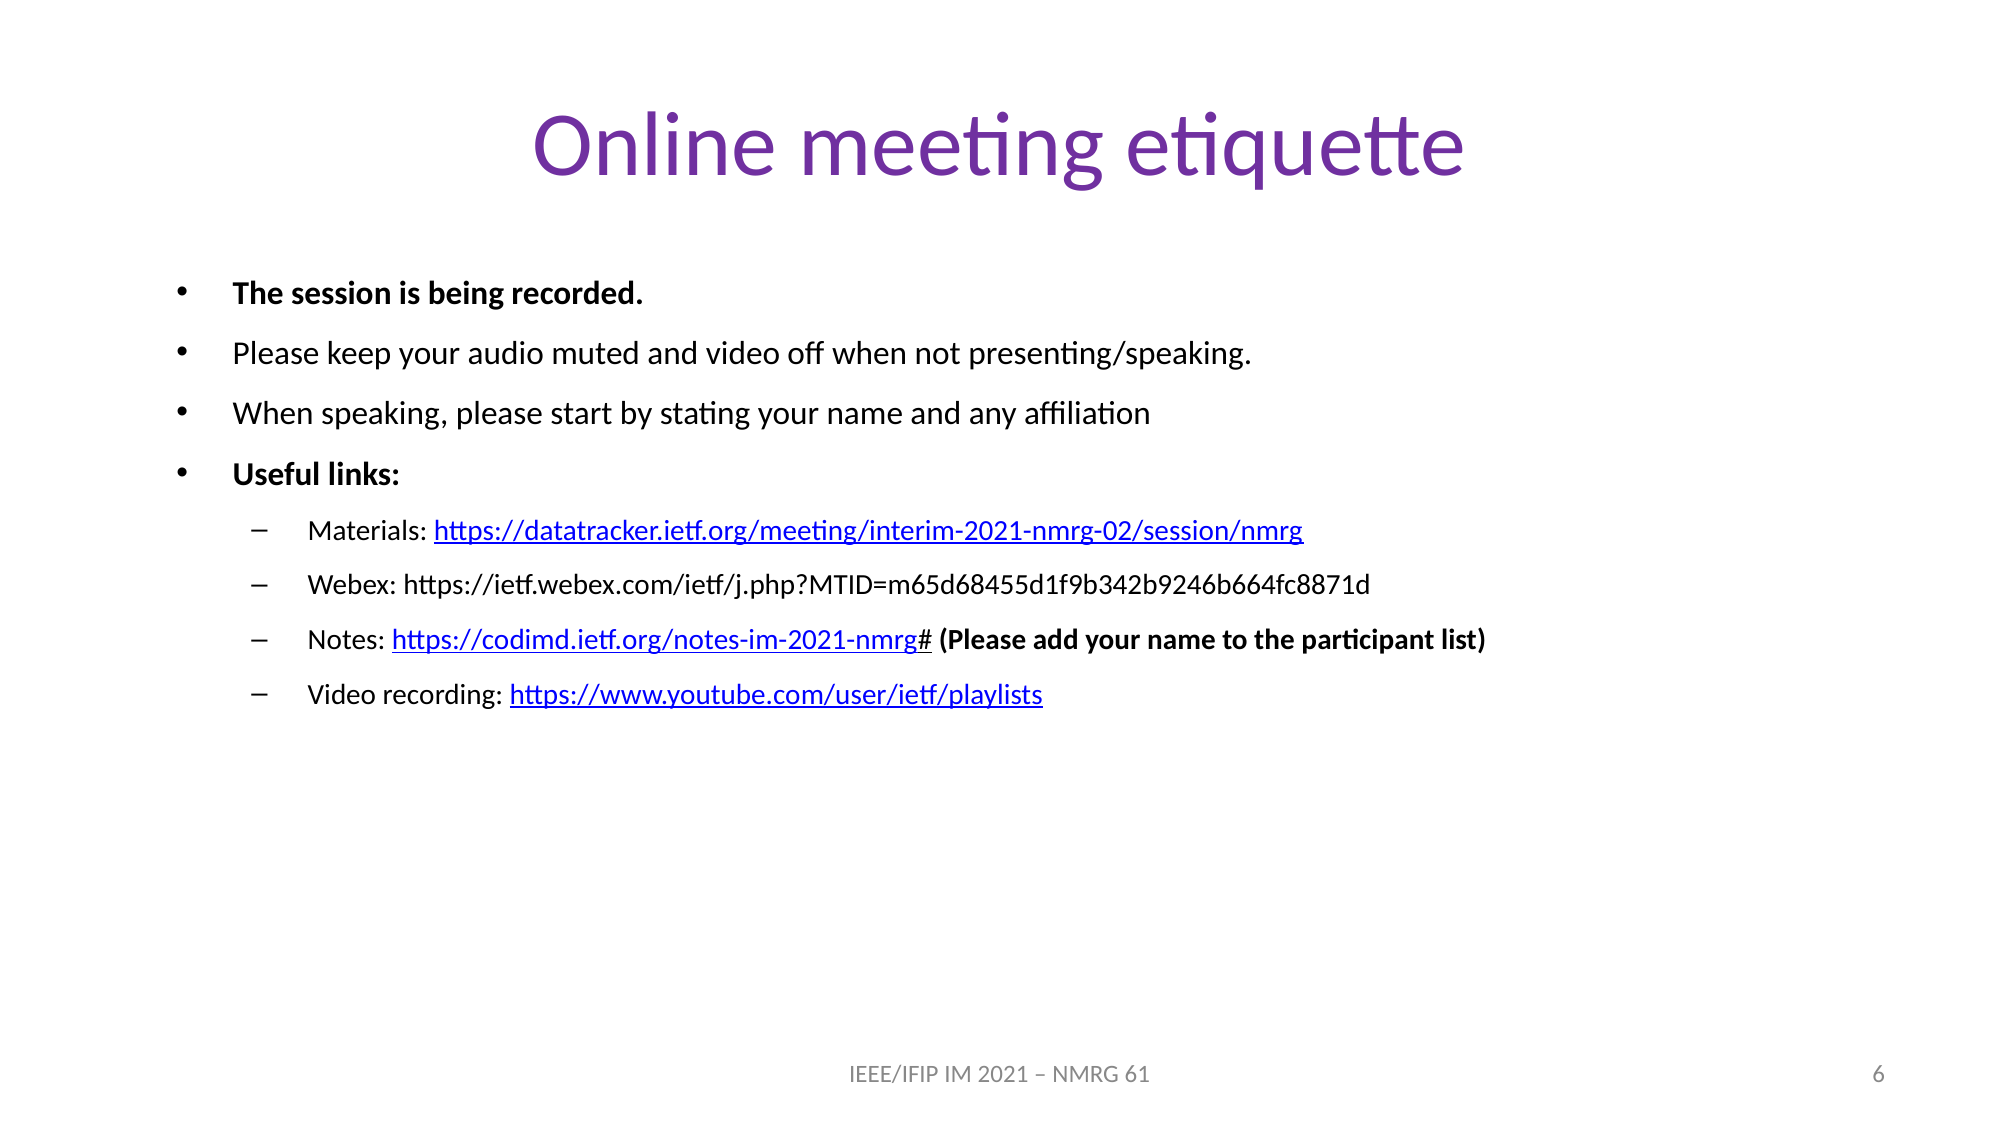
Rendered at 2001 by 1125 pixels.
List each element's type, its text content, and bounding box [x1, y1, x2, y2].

list The session is being recorded. Please keep your audio muted and video off when not presenting/speaking. When speaking, please start by stating your name and any affiliation Useful links: Materials: https://datatracker.ietf.org/meeting/interim-2021-nmrg-02/session/nmrg Webex: https://ietf.webex.com/ietf/j.php?MTID=m65d68455d1f9b342b9246b664fc8871d Notes: https://codimd.ietf.org/notes-im-2021-nmrg# (Please add your name to the participant list) Video recording: https://www.youtube.com/user/ietf/playlists [161, 255, 1839, 965]
footer IEEE/IFIP IM 2021 – NMRG 61 [683, 1042, 1317, 1103]
slide_number 6 [1433, 1042, 1900, 1103]
title Online meeting etiquette [99, 45, 1900, 233]
